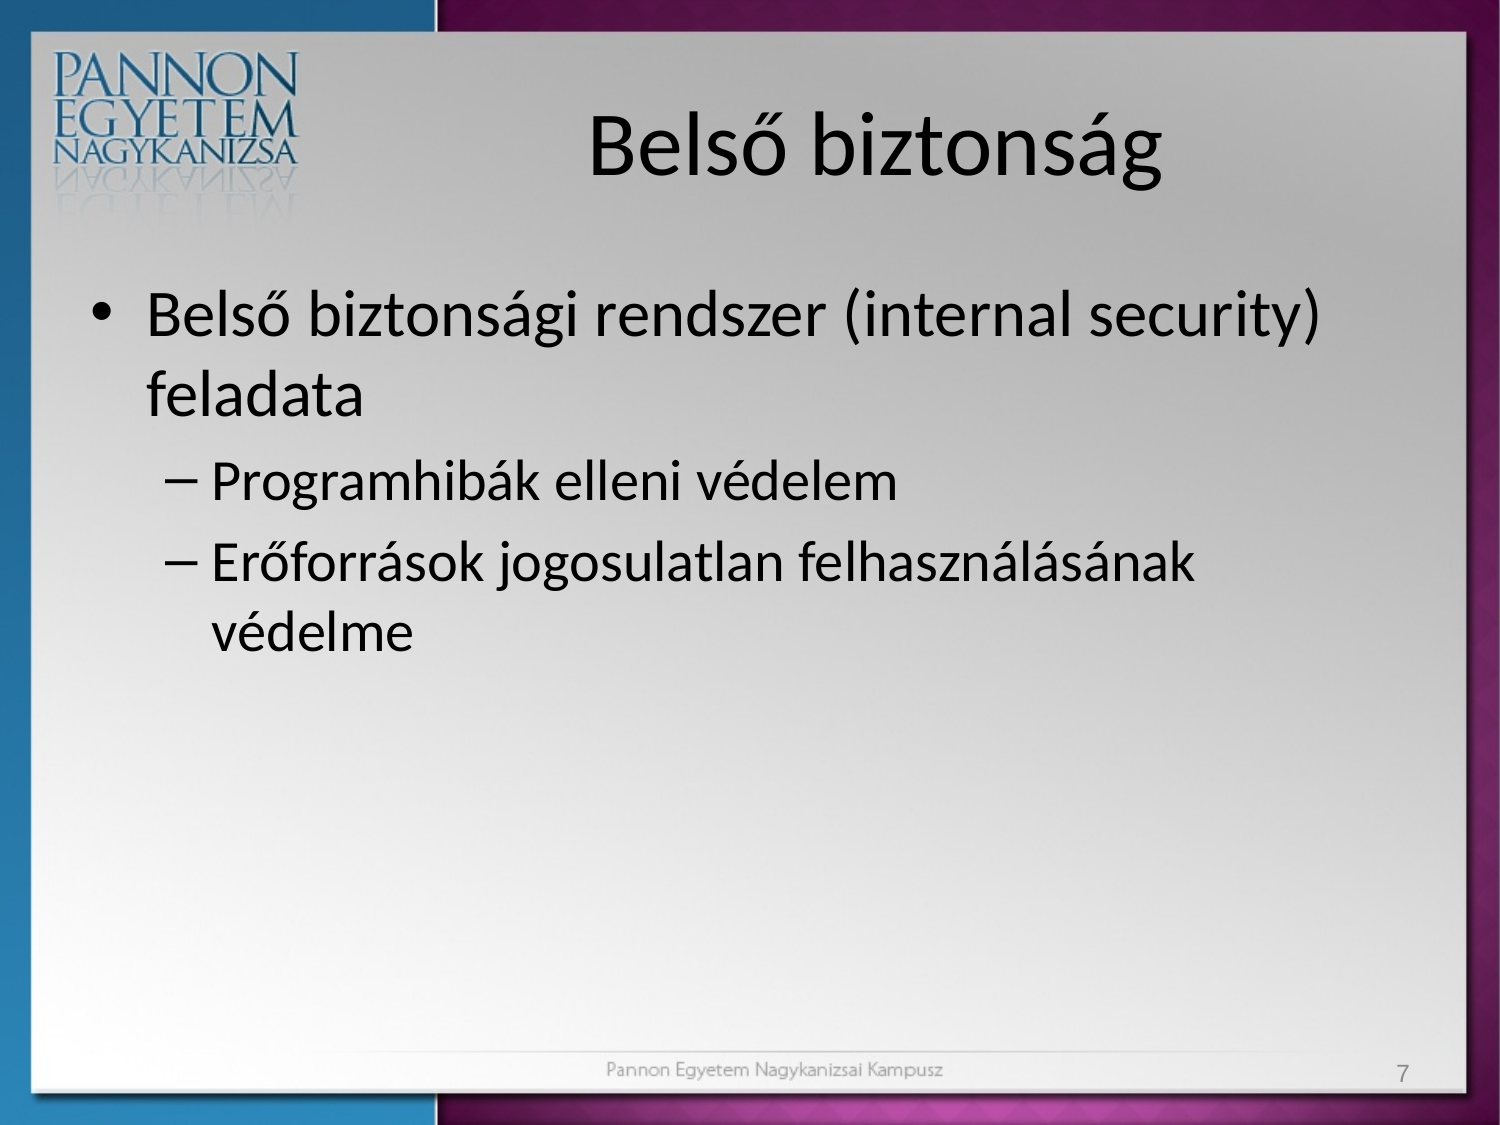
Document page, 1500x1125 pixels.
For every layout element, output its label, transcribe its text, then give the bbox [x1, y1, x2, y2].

picture [0, 0, 1500, 1125]
title Belső biztonság [328, 45, 1425, 233]
list Belső biztonsági rendszer (internal security) feladata Programhibák elleni védelem Erőforrások jogosulatlan felhasználásának védelme [75, 262, 1425, 1038]
slide_number 7 [1074, 1042, 1425, 1103]
